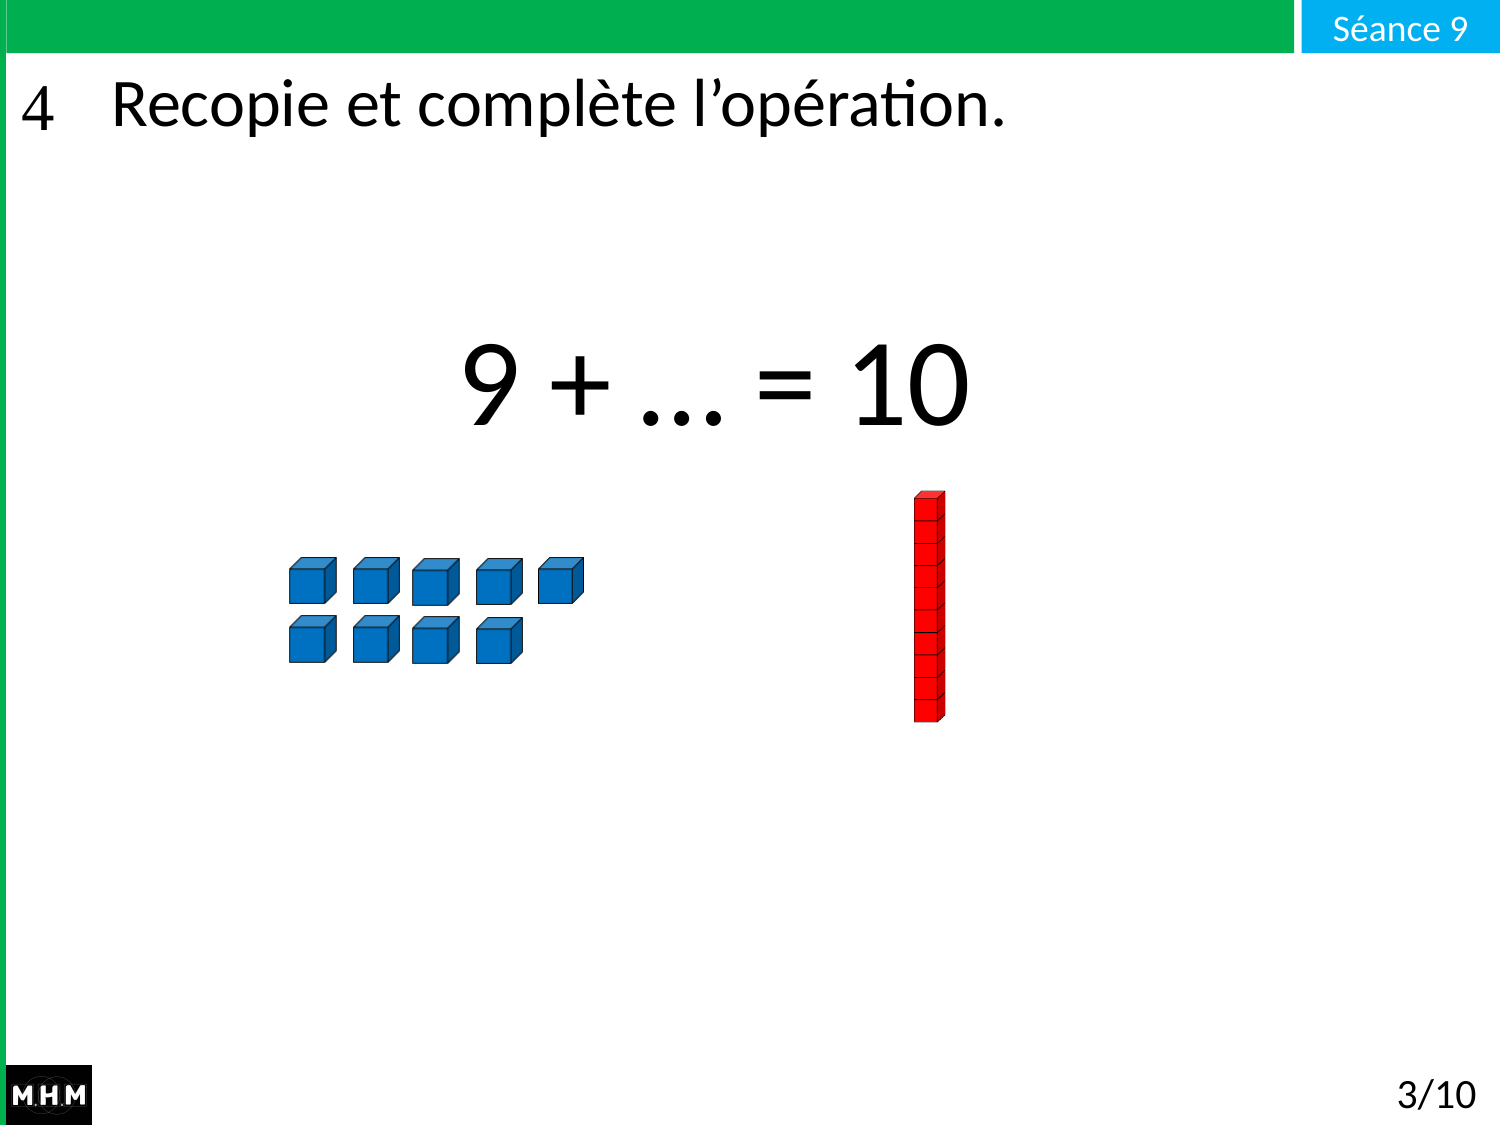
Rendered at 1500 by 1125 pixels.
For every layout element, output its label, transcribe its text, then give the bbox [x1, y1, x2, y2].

picture [286, 613, 340, 665]
picture [286, 555, 340, 606]
picture [350, 555, 403, 606]
picture [535, 555, 587, 606]
picture [6, 1065, 92, 1125]
picture [912, 489, 948, 724]
text_box 9 + … = 10 [443, 292, 1044, 458]
picture [472, 556, 526, 607]
title Recopie et complète l’opération. [96, 60, 1391, 150]
picture [409, 614, 463, 666]
picture [472, 615, 526, 666]
picture [409, 556, 463, 608]
picture [350, 613, 403, 665]
list 3/10 [1373, 1064, 1500, 1125]
